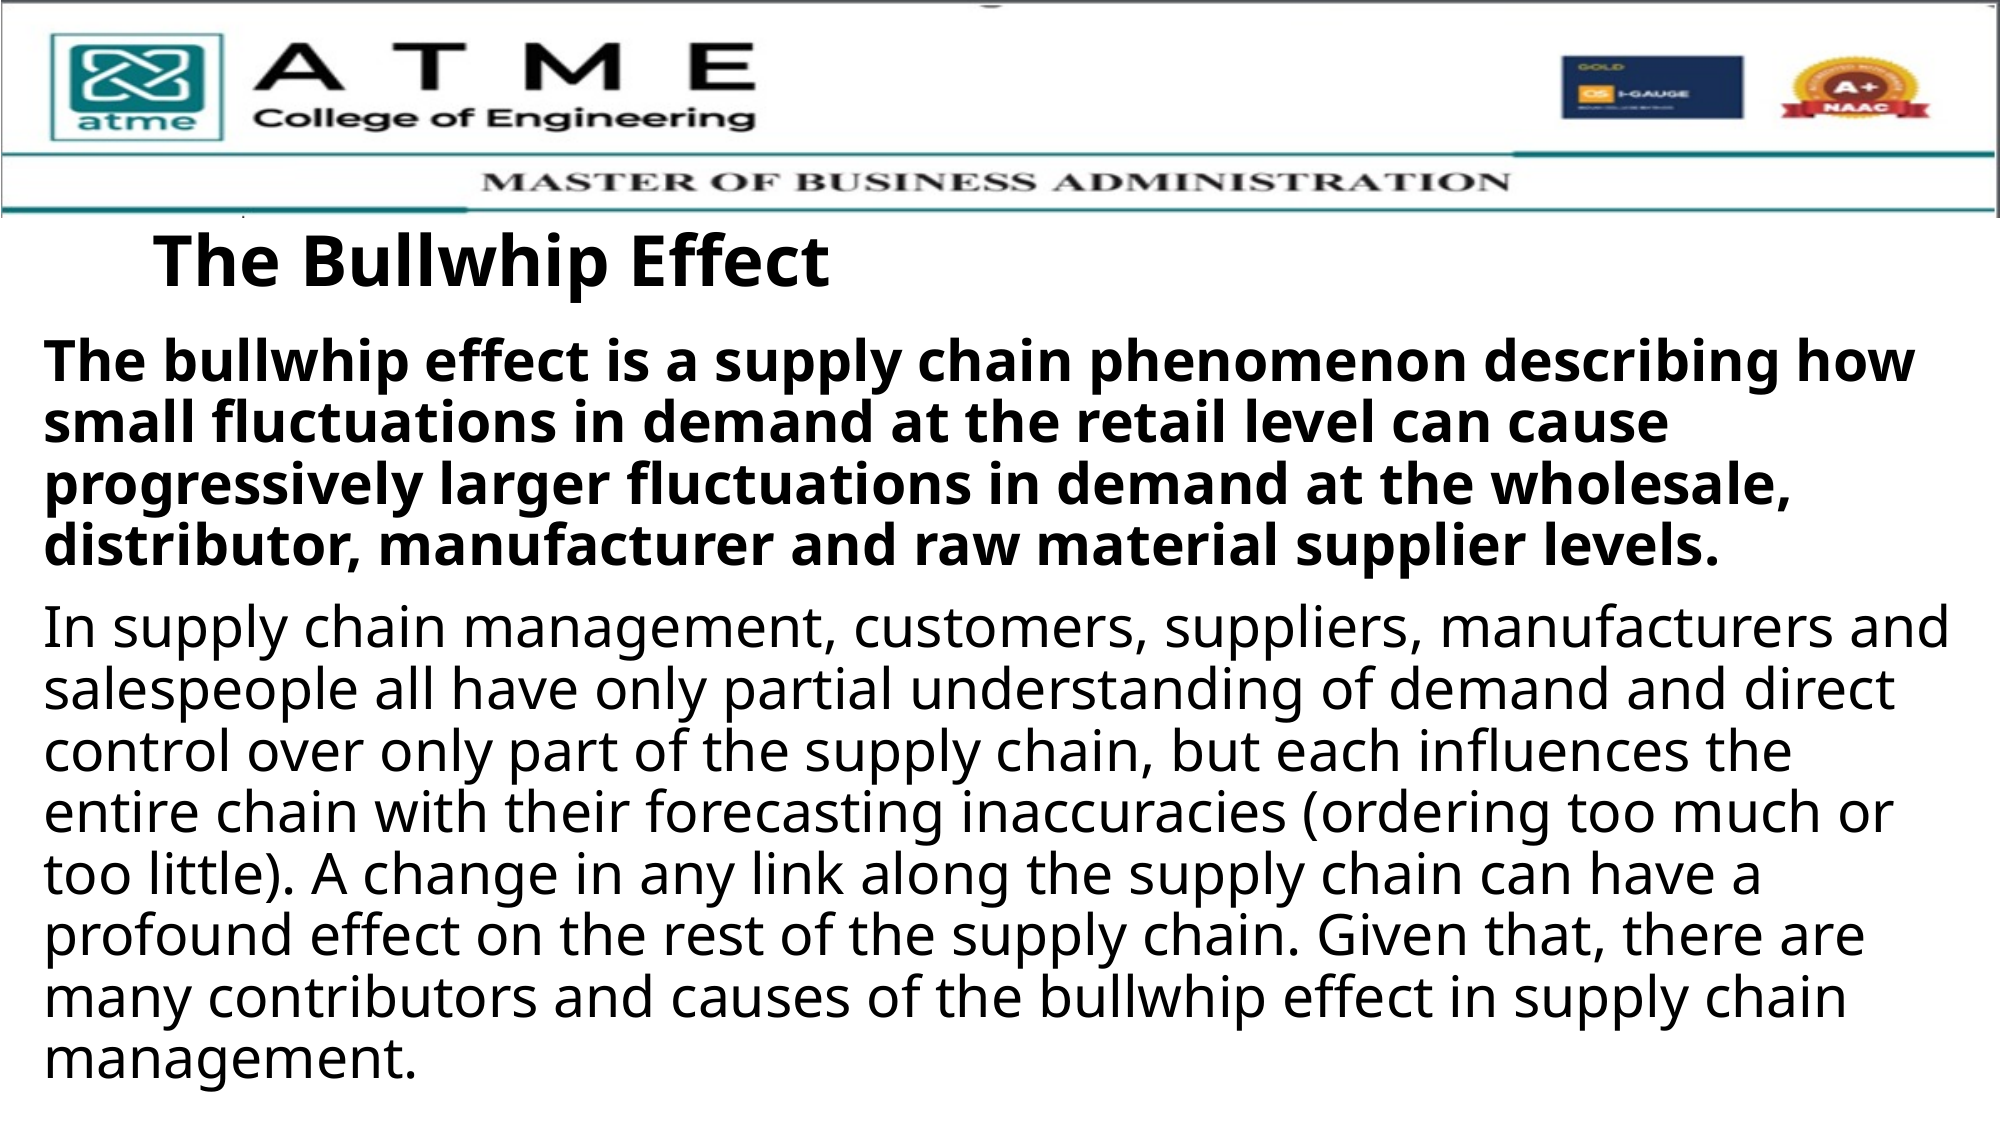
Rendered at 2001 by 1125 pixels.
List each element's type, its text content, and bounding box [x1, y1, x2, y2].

title The Bullwhip Effect [137, 217, 1863, 310]
picture [1, 0, 2000, 218]
list The bullwhip effect is a supply chain phenomenon describing how small fluctuations in demand at the retail level can cause progressively larger fluctuations in demand at the wholesale, distributor, manufacturer and raw material supplier levels. In supply chain management, customers, suppliers, manufacturers and salespeople all have only partial understanding of demand and direct control over only part of the supply chain, but each influences the entire chain with their forecasting inaccuracies (ordering too much or too little). A change in any link along the supply chain can have a profound effect on the rest of the supply chain. Given that, there are many contributors and causes of the bullwhip effect in supply chain management. [28, 324, 1975, 1101]
